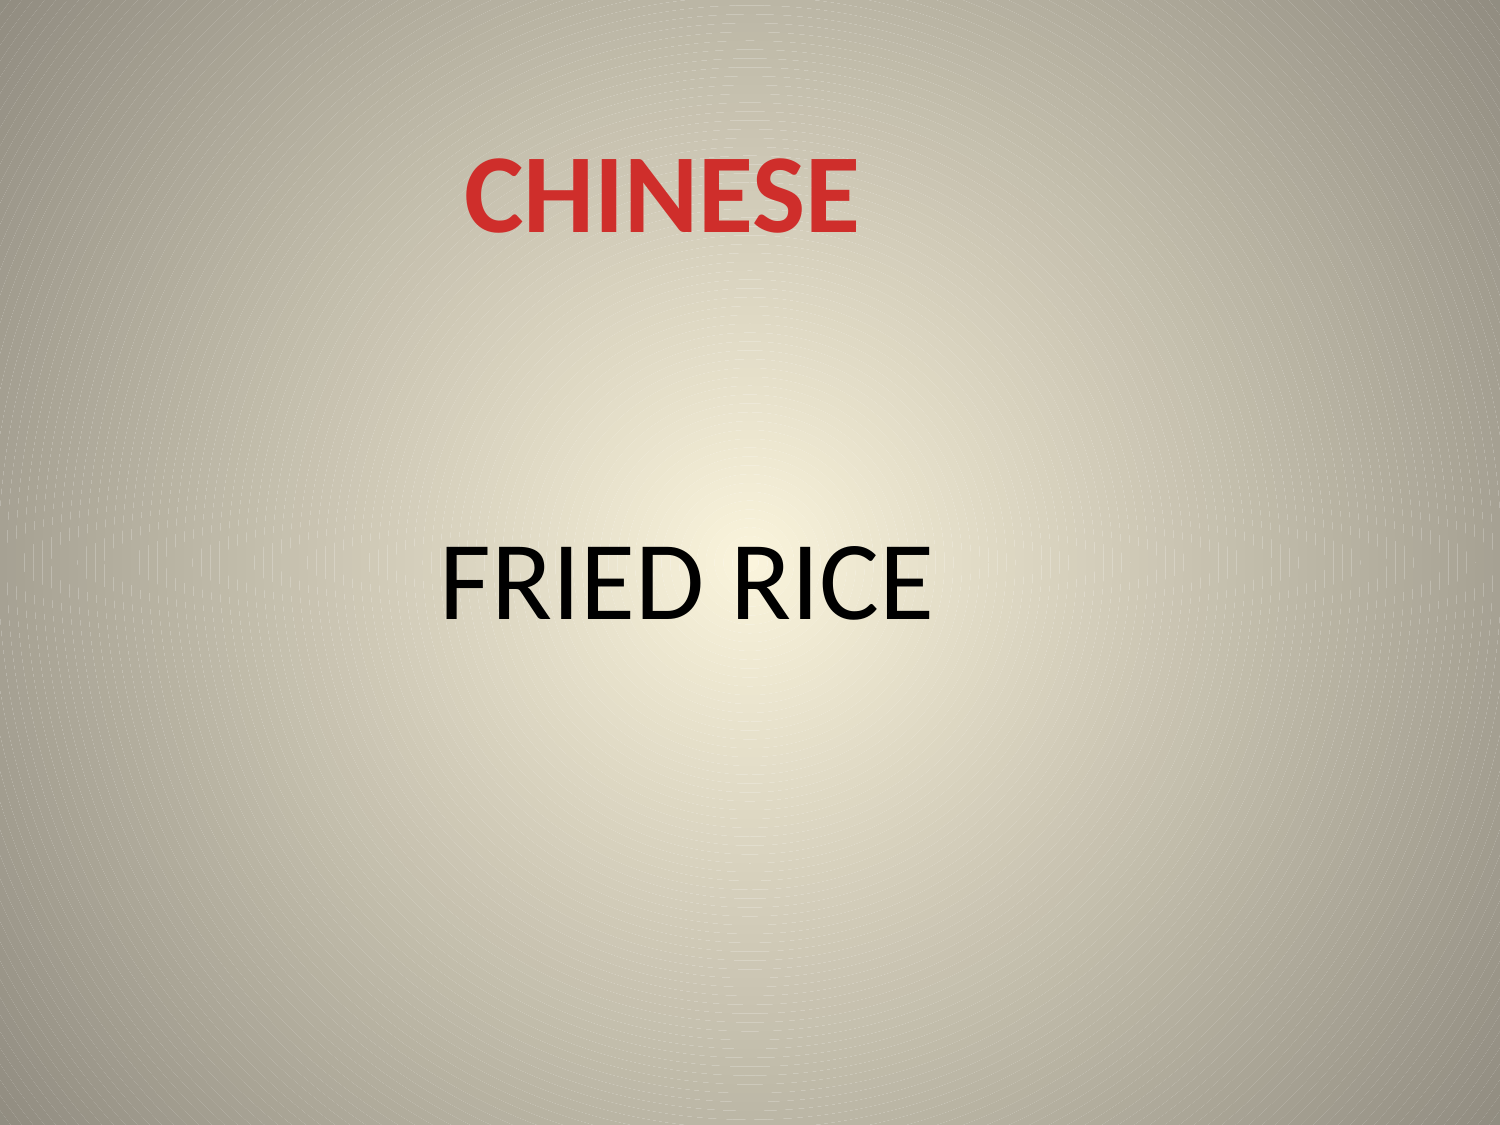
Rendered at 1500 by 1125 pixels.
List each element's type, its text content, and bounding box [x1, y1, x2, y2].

text_box FRIED RICE [424, 499, 1388, 650]
text_box CHINESE [275, 112, 1050, 263]
